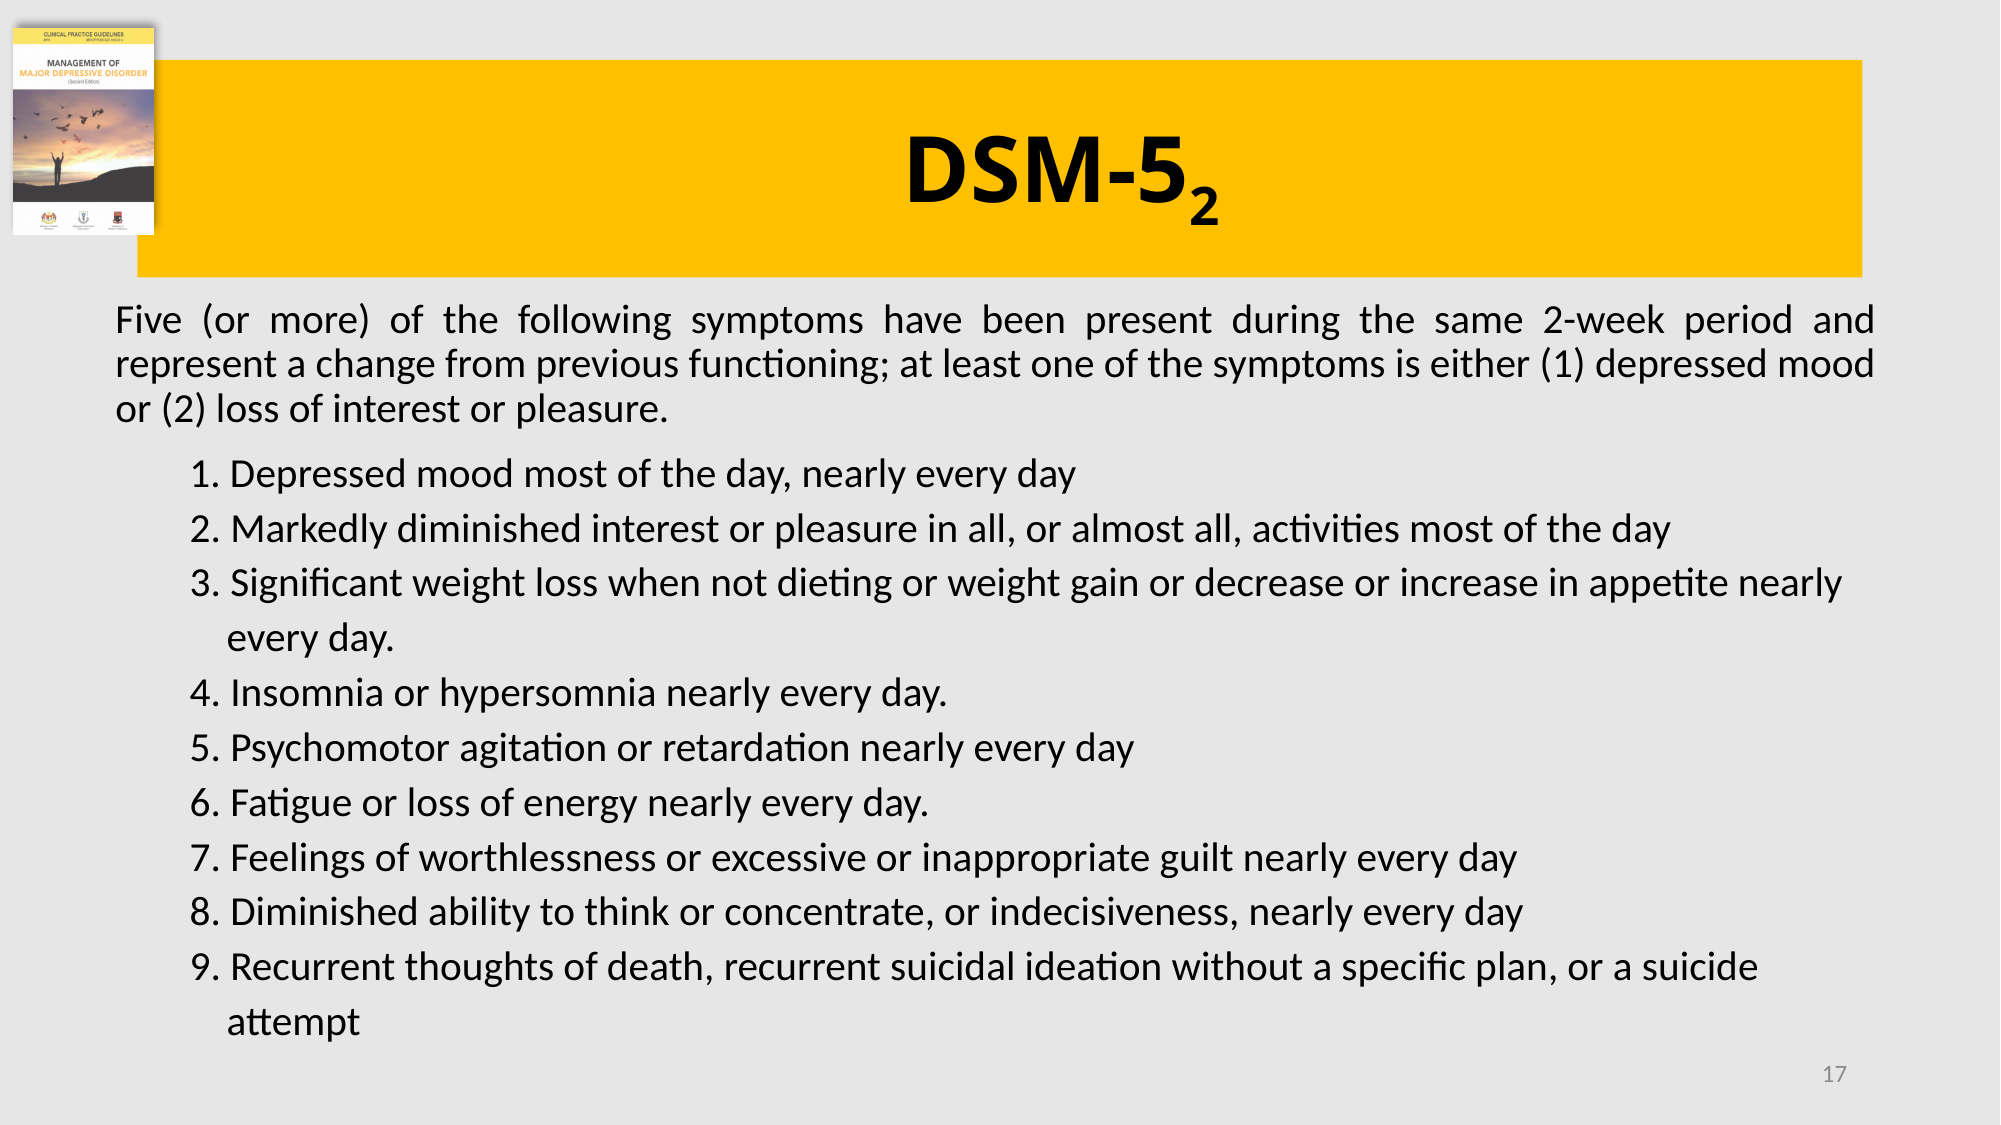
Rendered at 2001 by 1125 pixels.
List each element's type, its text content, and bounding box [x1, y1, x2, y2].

title DSM-52 [137, 59, 1863, 278]
picture [13, 28, 154, 235]
slide_number 17 [1412, 1042, 1863, 1103]
list Five (or more) of the following symptoms have been present during the same 2-week period and represent a change from previous functioning; at least one of the symptoms is either (1) depressed mood or (2) loss of interest or pleasure. 1. Depressed mood most of the day, nearly every day 2. Markedly diminished interest or pleasure in all, or almost all, activities most of the day 3. Significant weight loss when not dieting or weight gain or decrease or increase in appetite nearly every day. 4. Insomnia or hypersomnia nearly every day. 5. Psychomotor agitation or retardation nearly every day 6. Fatigue or loss of energy nearly every day. 7. Feelings of worthlessness or excessive or inappropriate guilt nearly every day 8. Diminished ability to think or concentrate, or indecisiveness, nearly every day 9. Recurrent thoughts of death, recurrent suicidal ideation without a specific plan, or a suicide attempt [100, 290, 1892, 1066]
